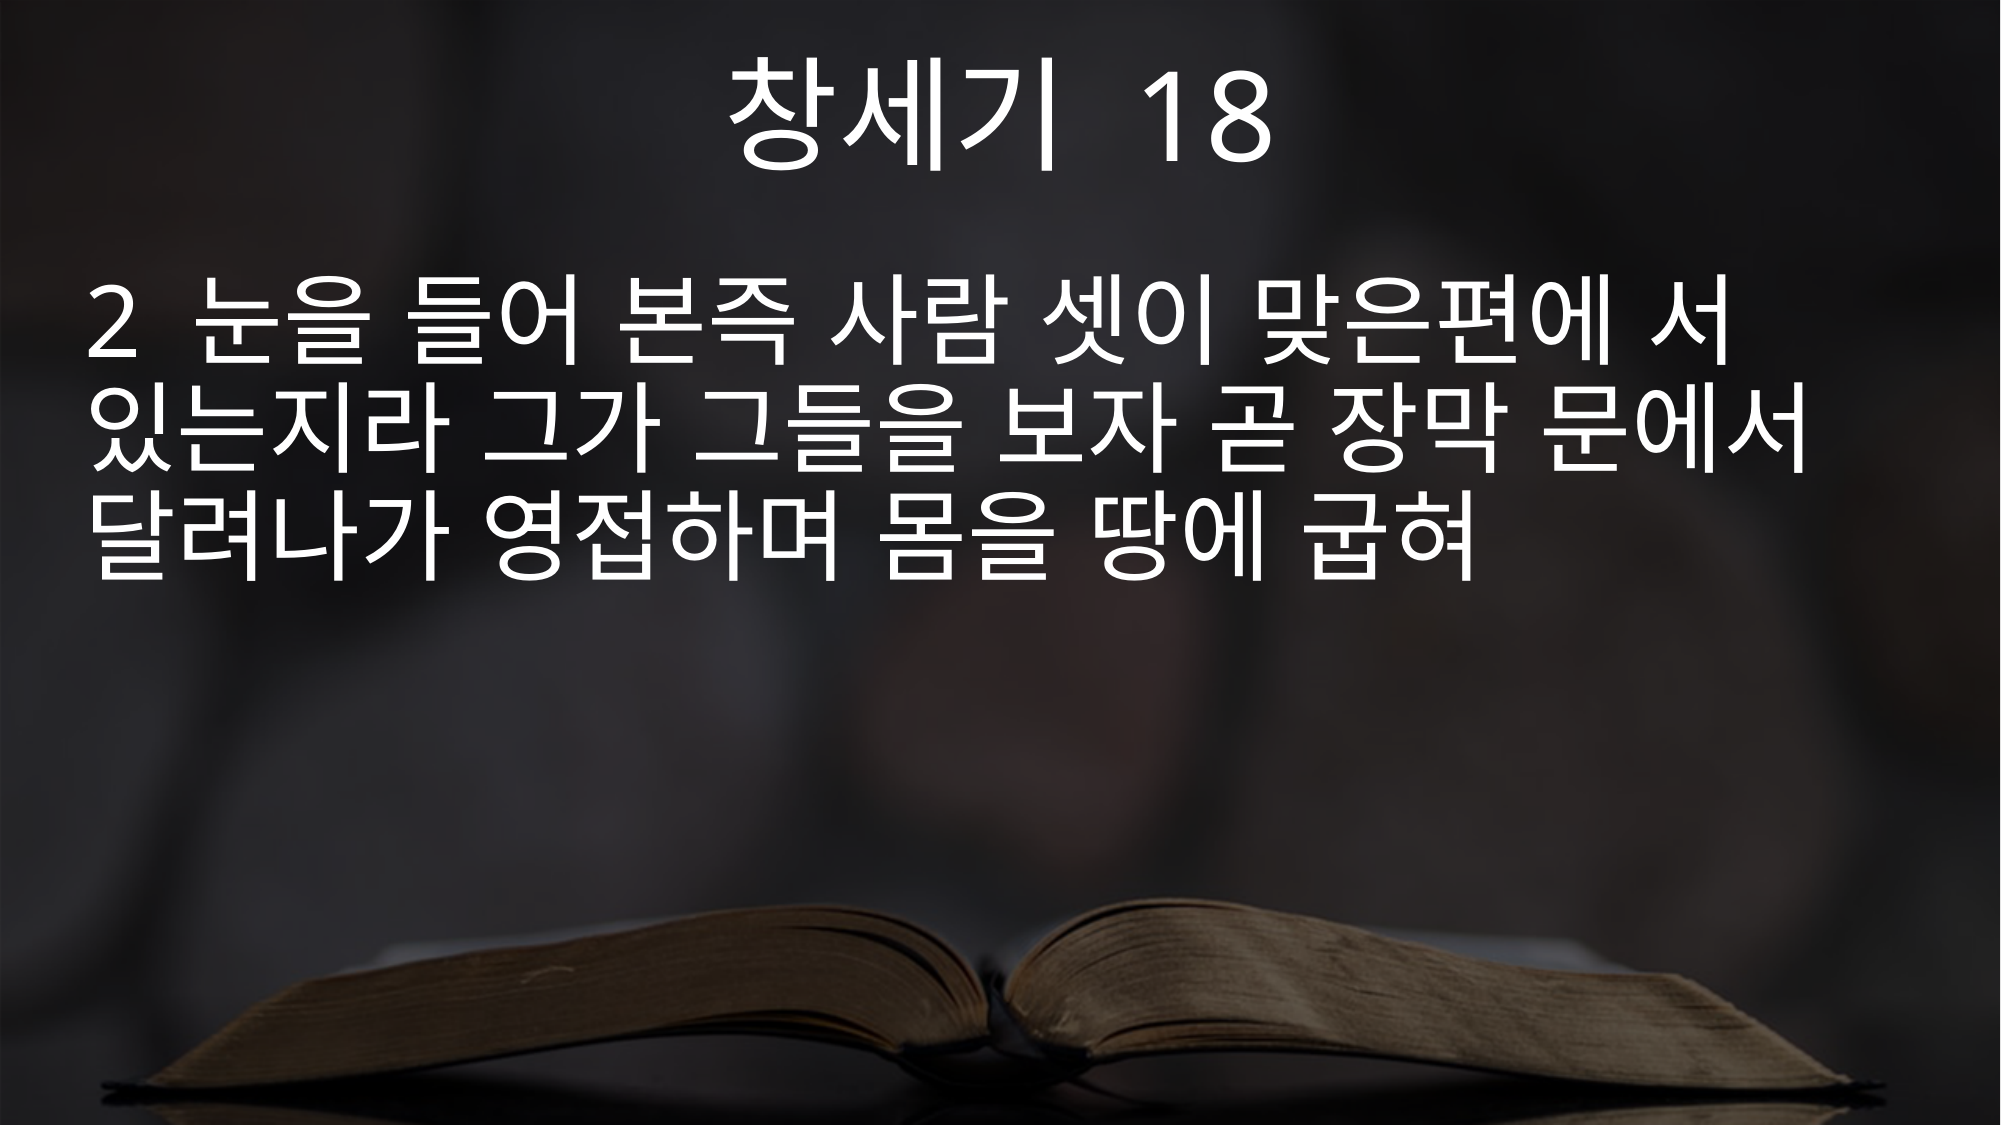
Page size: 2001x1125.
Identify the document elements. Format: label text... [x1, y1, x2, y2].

picture [0, 0, 2001, 1125]
footer 창세기 18 [0, 32, 2000, 192]
list 2 눈을 들어 본즉 사람 셋이 맞은편에 서 있는지라 그가 그들을 보자 곧 장막 문에서 달려나가 영접하며 몸을 땅에 굽혀 [69, 263, 1953, 423]
